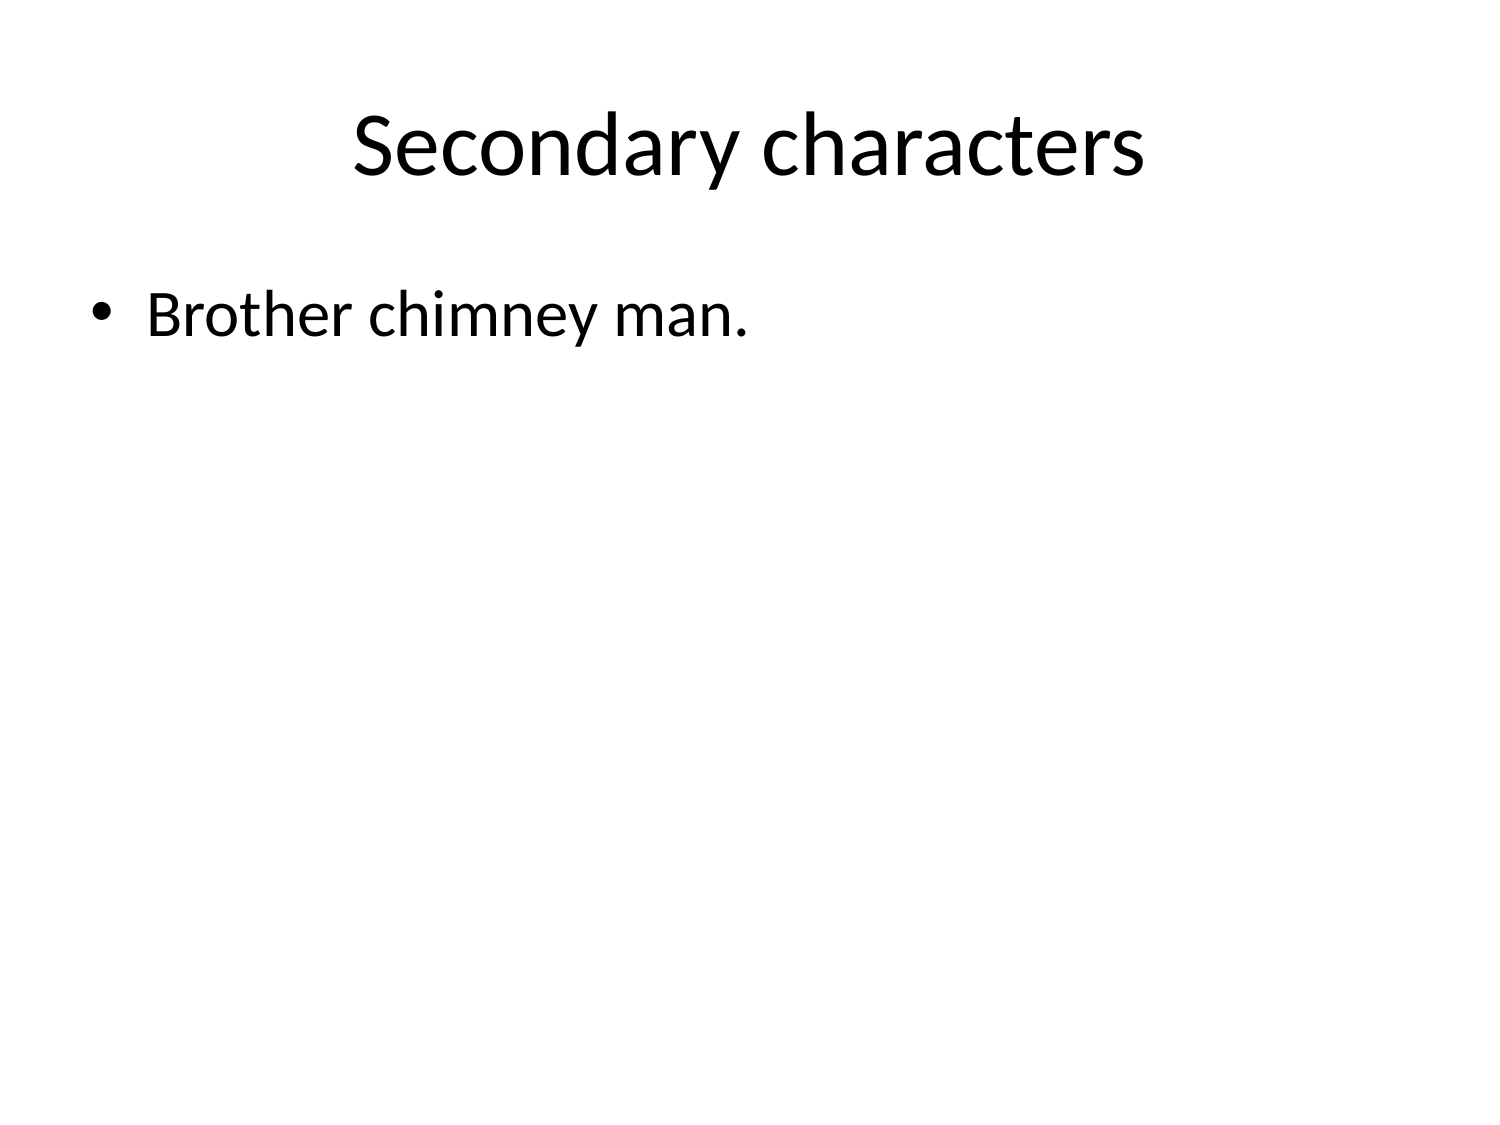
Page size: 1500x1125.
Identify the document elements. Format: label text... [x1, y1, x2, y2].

title Secondary characters [75, 45, 1425, 233]
list Brother chimney man. [75, 262, 1425, 1005]
